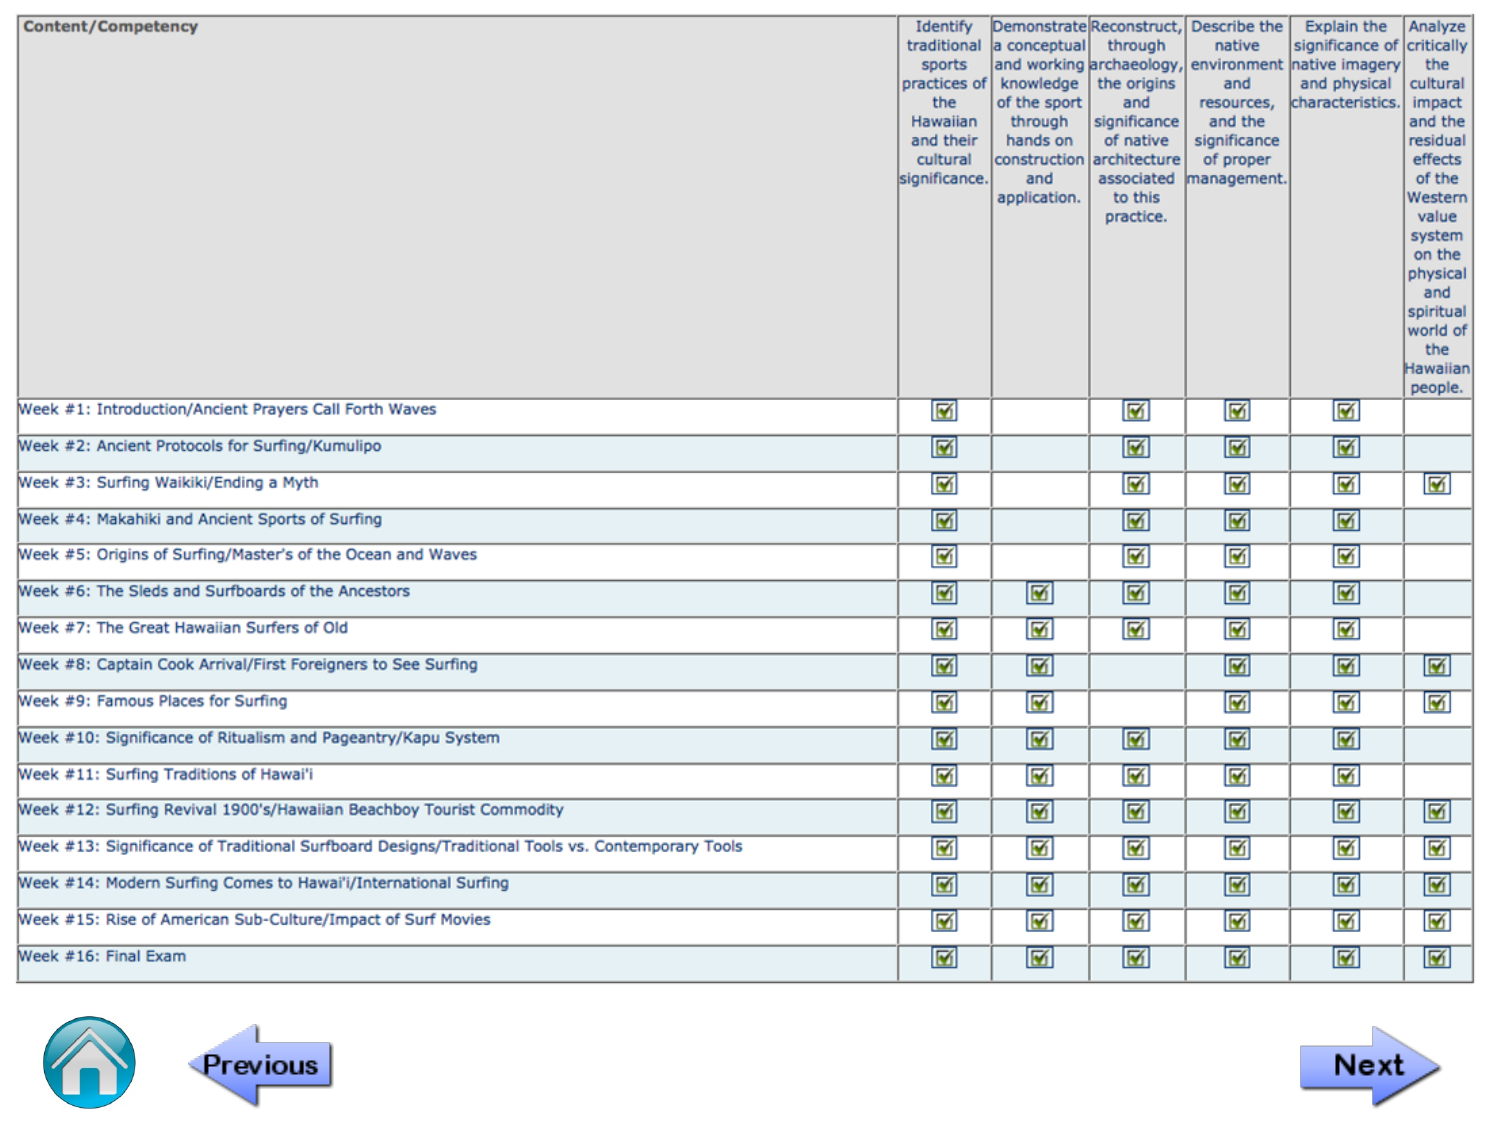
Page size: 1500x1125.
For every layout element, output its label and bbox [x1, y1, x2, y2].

picture [1299, 1025, 1447, 1113]
list [0, 1, 1489, 1006]
picture [37, 1009, 141, 1113]
picture [187, 1023, 338, 1113]
